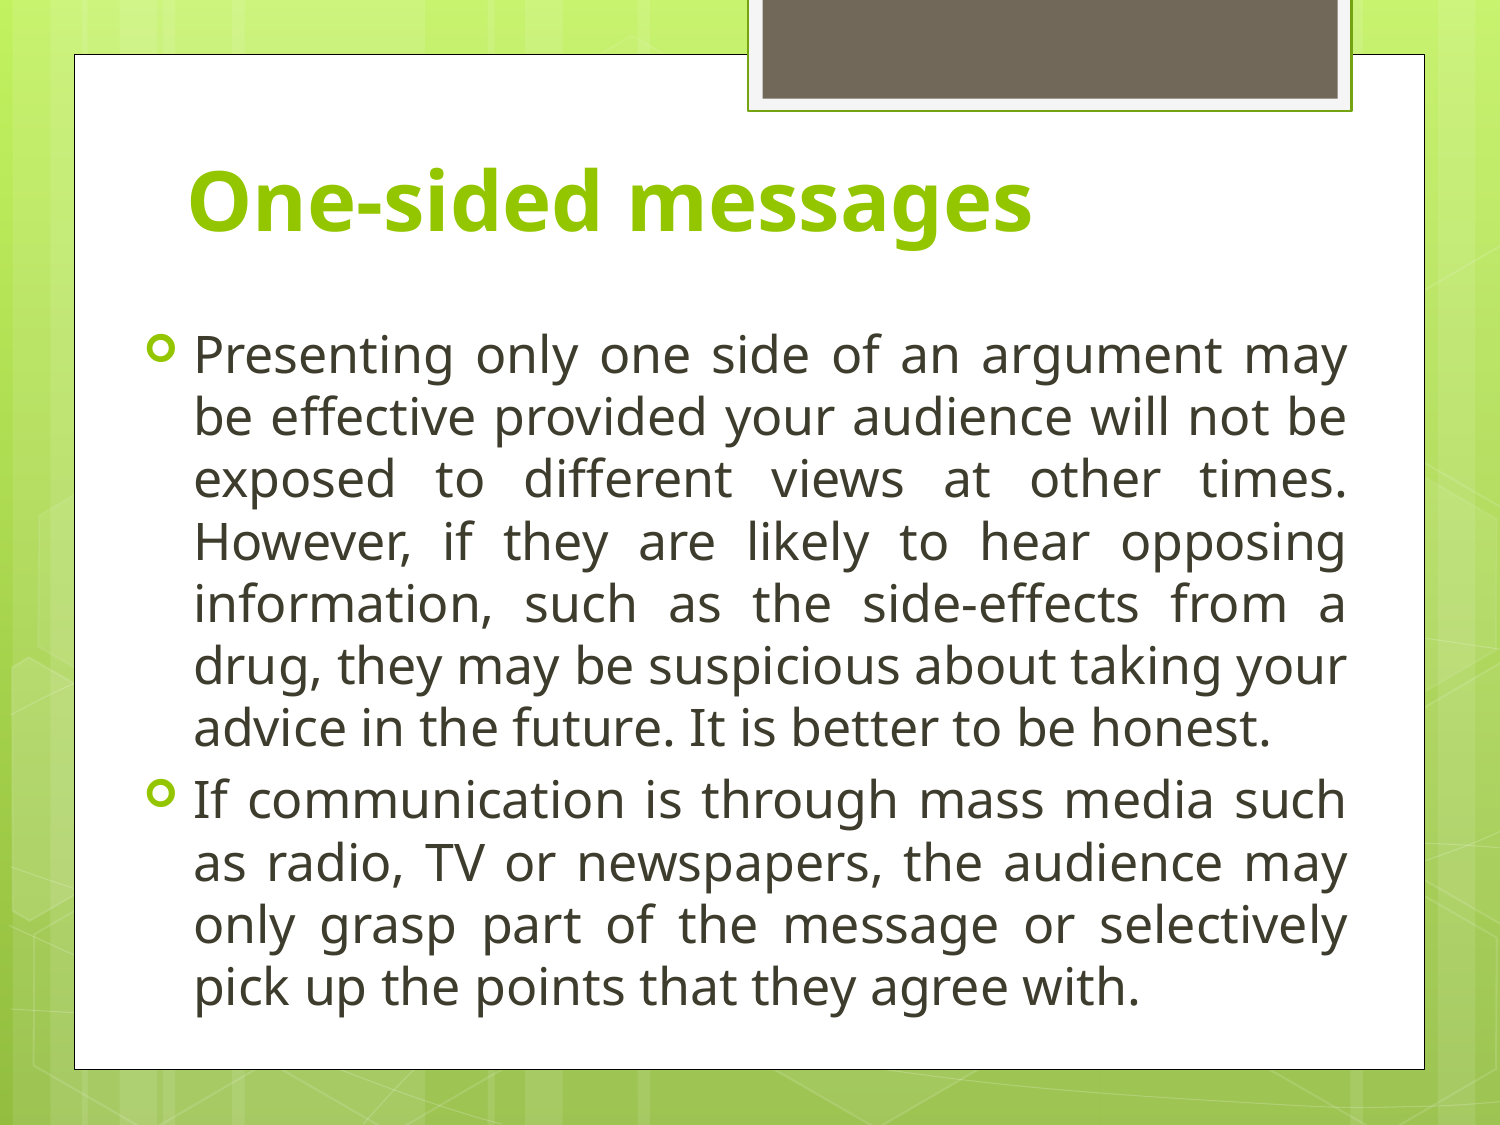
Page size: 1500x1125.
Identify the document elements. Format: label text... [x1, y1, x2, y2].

title One-sided messages [171, 168, 1324, 357]
list Presenting only one side of an argument may be effective provided your audience will not be exposed to different views at other times. However, if they are likely to hear opposing information, such as the side-effects from a drug, they may be suspicious about taking your advice in the future. It is better to be honest. If communication is through mass media such as radio, TV or newspapers, the audience may only grasp part of the message or selectively pick up the points that they agree with. [123, 314, 1365, 1059]
